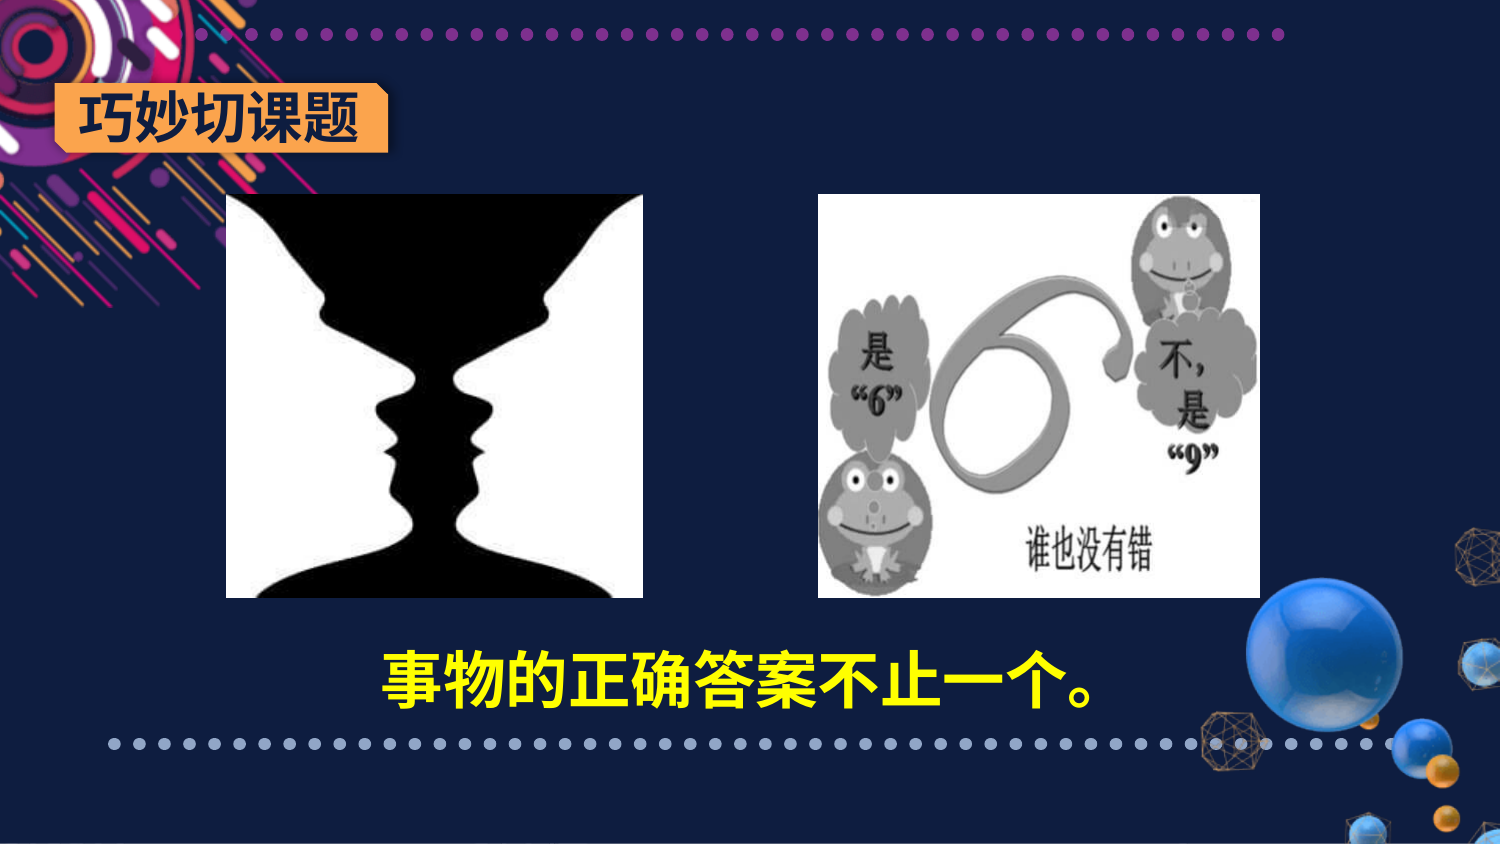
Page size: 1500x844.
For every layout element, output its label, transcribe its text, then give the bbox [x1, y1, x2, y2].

picture [0, 0, 643, 598]
picture [818, 194, 1500, 844]
text_box 巧妙切课题 [66, 77, 404, 156]
text_box 事物的正确答案不止一个。 [369, 635, 1142, 722]
